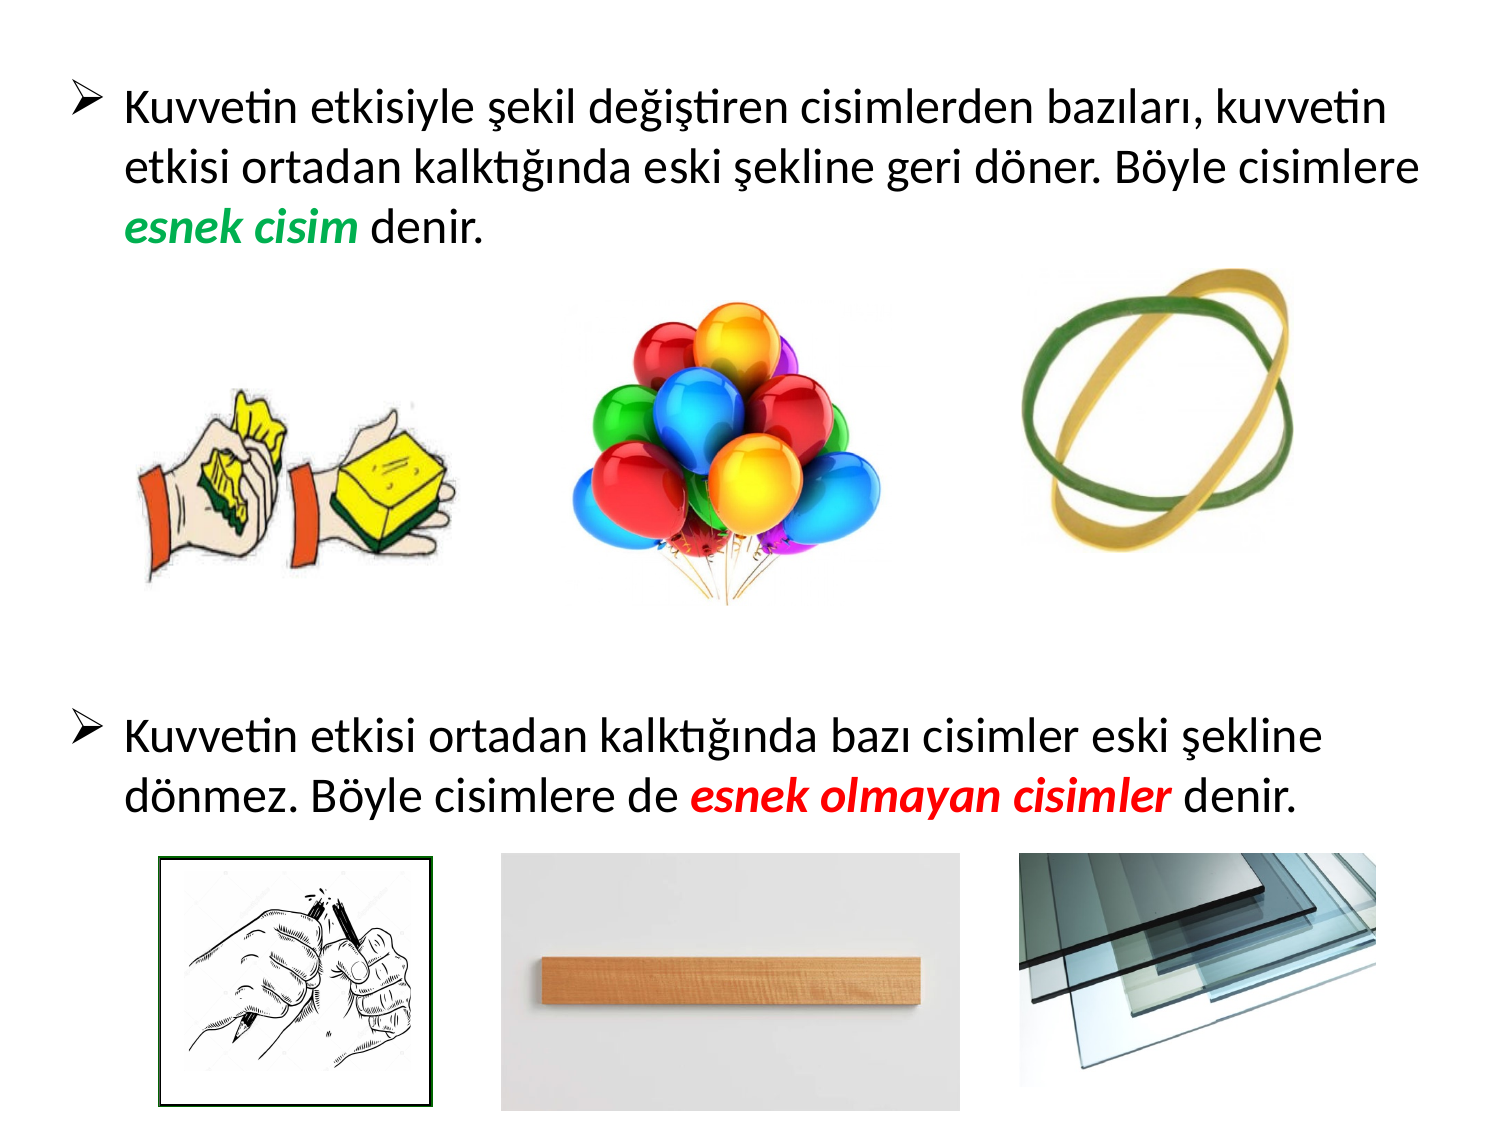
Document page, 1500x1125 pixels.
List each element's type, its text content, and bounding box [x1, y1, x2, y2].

picture [76, 337, 503, 634]
text_box Kuvvetin etkisiyle şekil değiştiren cisimlerden bazıları, kuvvetin etkisi ortadan kalktı­ğında eski şekline geri döner. Böyle cisimlere esnek cisim denir. [53, 66, 1459, 262]
picture [560, 300, 892, 607]
picture [501, 853, 960, 1111]
text_box Kuvvetin etkisi ortadan kalktığında bazı cisimler eski şekline dönmez. Böyle cisim­lere de esnek olmayan cisimler denir. [53, 695, 1459, 830]
picture [1019, 853, 1377, 1087]
picture [159, 857, 432, 1107]
picture [1021, 268, 1294, 553]
